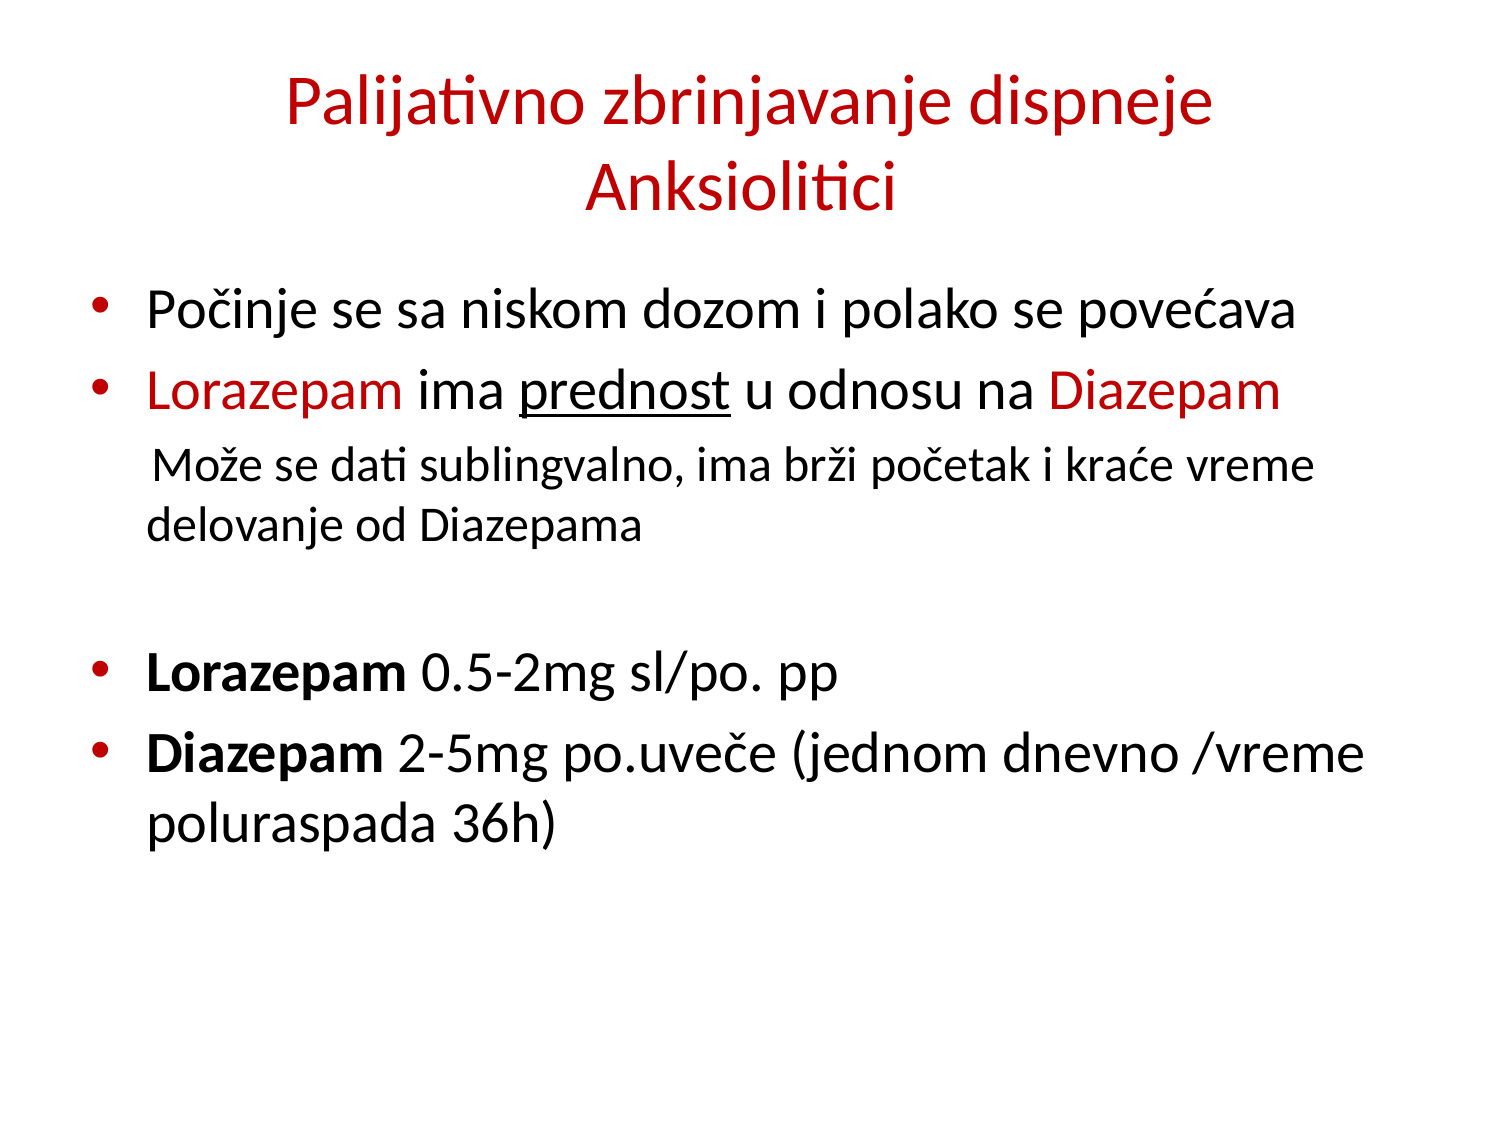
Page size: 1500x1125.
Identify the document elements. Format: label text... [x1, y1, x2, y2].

list Počinje se sa niskom dozom i polako se povećava Lorazepam ima prednost u odnosu na Diazepam Može se dati sublingvalno, ima brži početak i kraće vreme delovanje od Diazepama Lorazepam 0.5-2mg sl/po. pp Diazepam 2-5mg po.uveče (jednom dnevno /vreme poluraspada 36h) [75, 262, 1425, 1005]
title Palijativno zbrinjavanje dispneje Anksiolitici [75, 45, 1425, 233]
